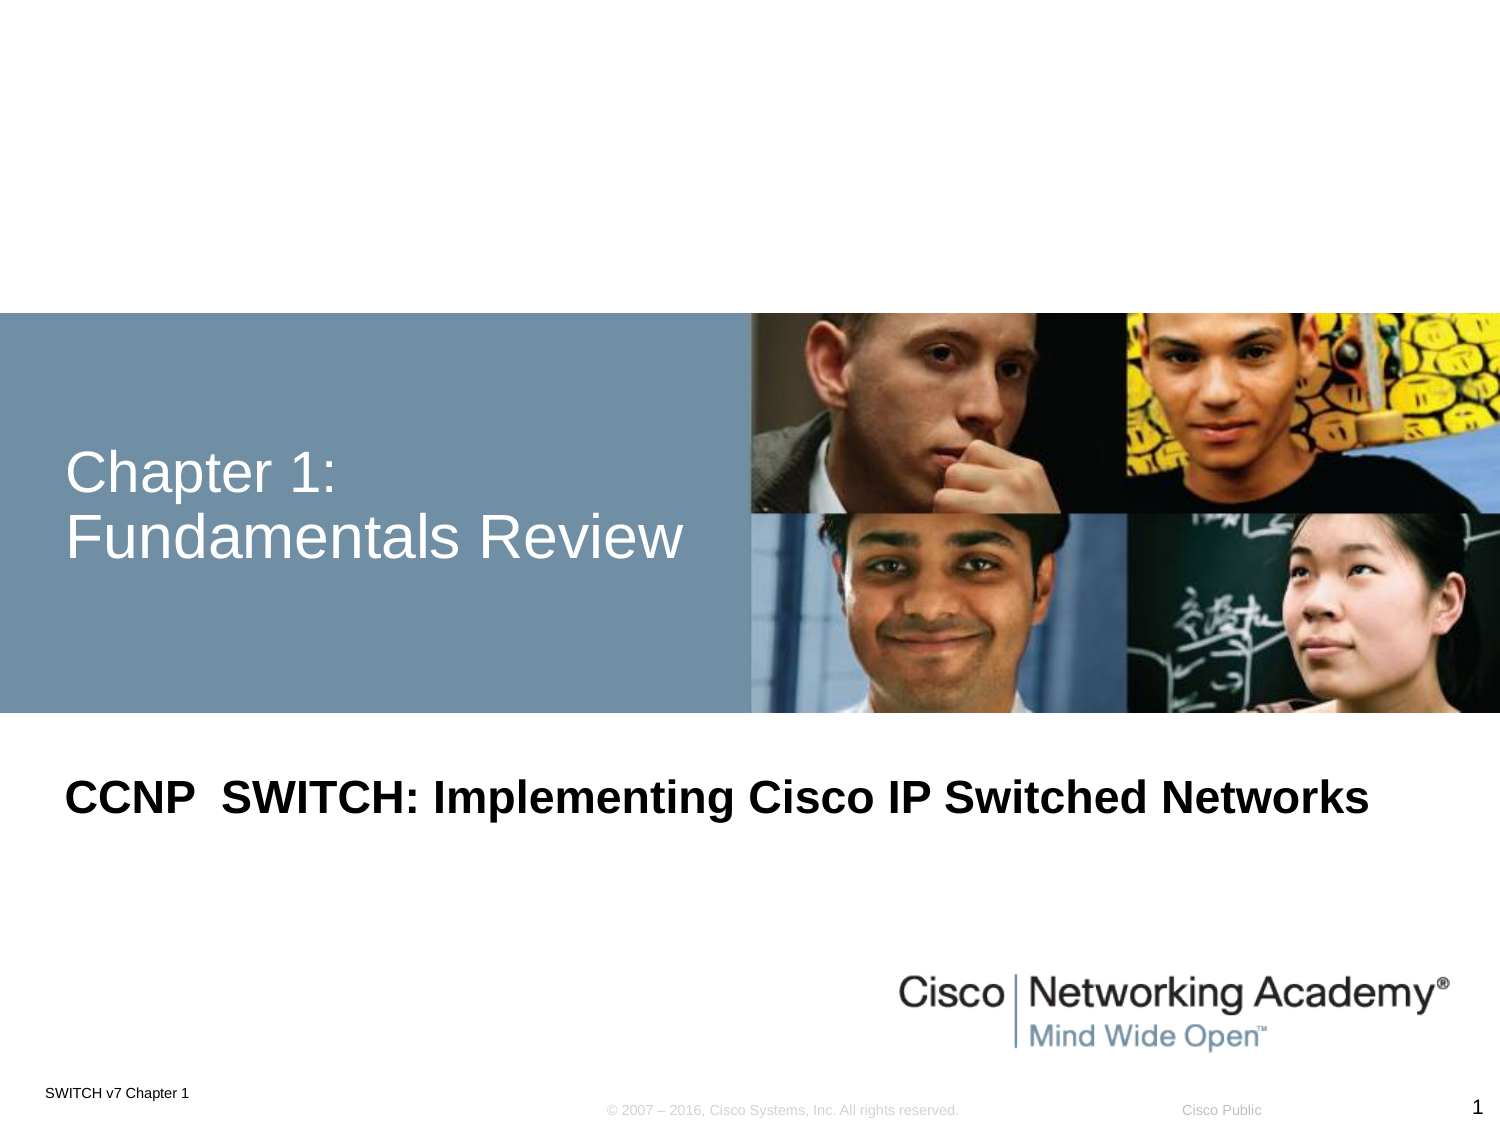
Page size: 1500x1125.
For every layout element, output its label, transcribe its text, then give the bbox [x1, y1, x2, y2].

subtitle CCNP SWITCH: Implementing Cisco IP Switched Networks [50, 766, 1394, 875]
title Chapter 1: Fundamentals Review [51, 423, 736, 592]
picture [0, 313, 1500, 713]
picture [899, 974, 1450, 1053]
